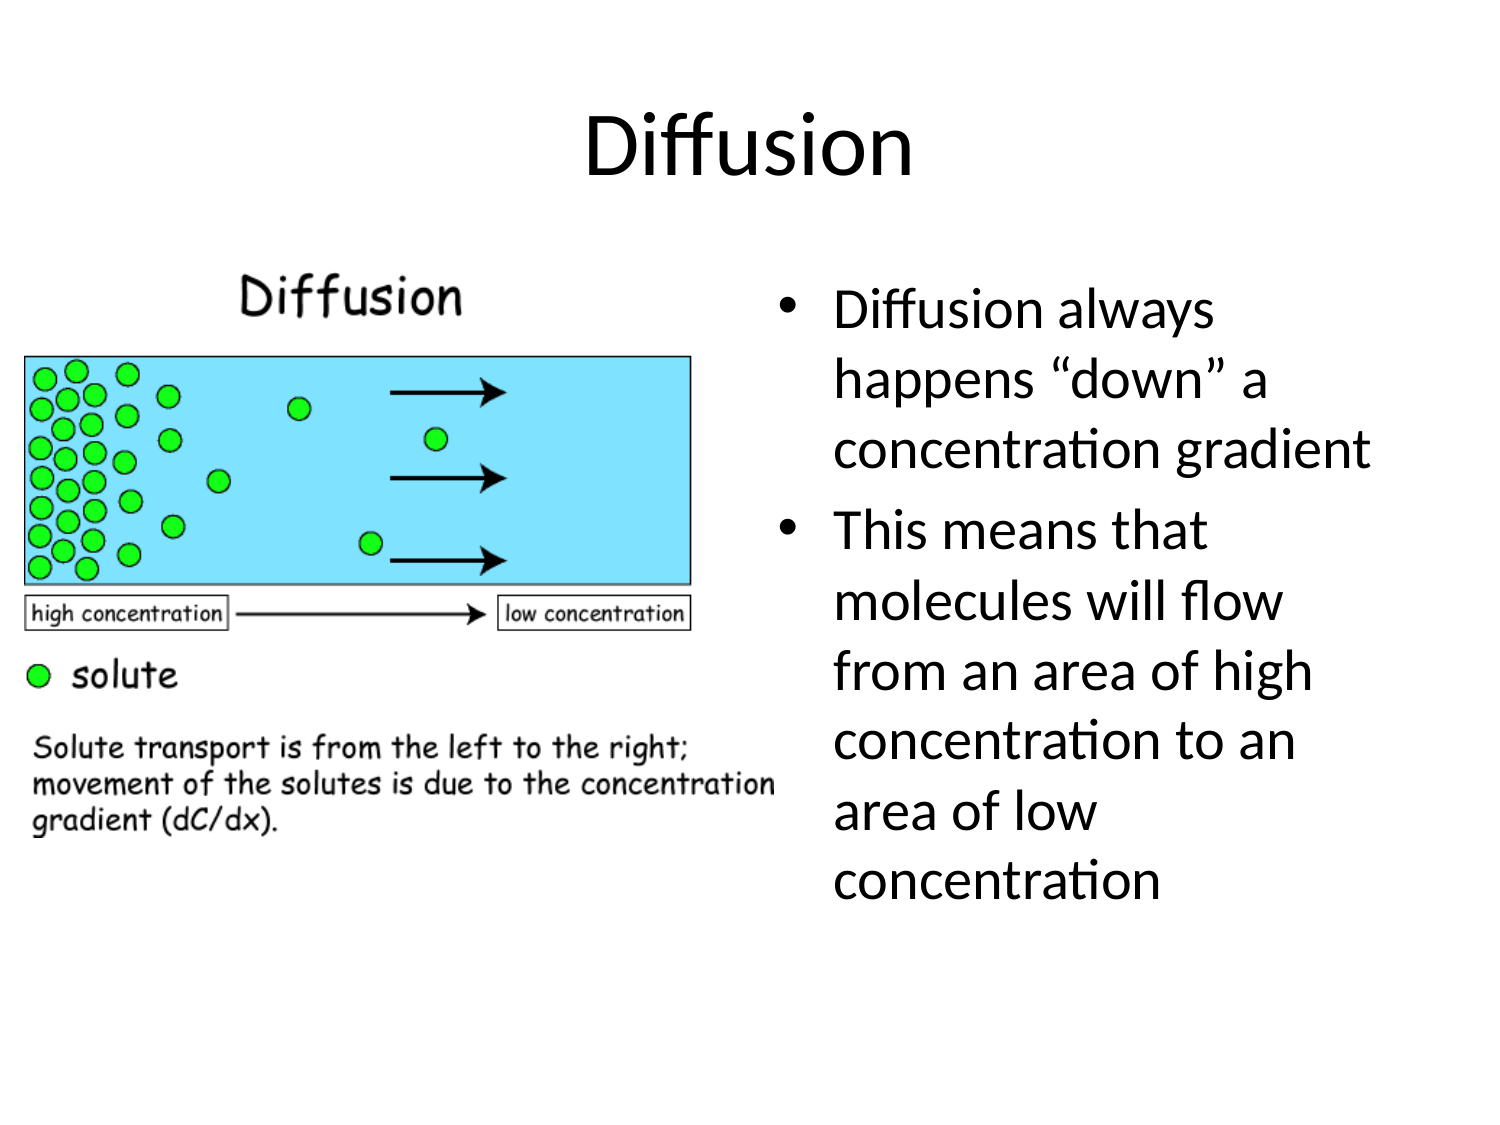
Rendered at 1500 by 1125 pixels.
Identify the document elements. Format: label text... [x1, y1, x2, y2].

picture [24, 262, 774, 838]
title Diffusion [75, 45, 1425, 233]
list Diffusion always happens “down” a concentration gradient This means that molecules will flow from an area of high concentration to an area of low concentration [762, 262, 1425, 1005]
